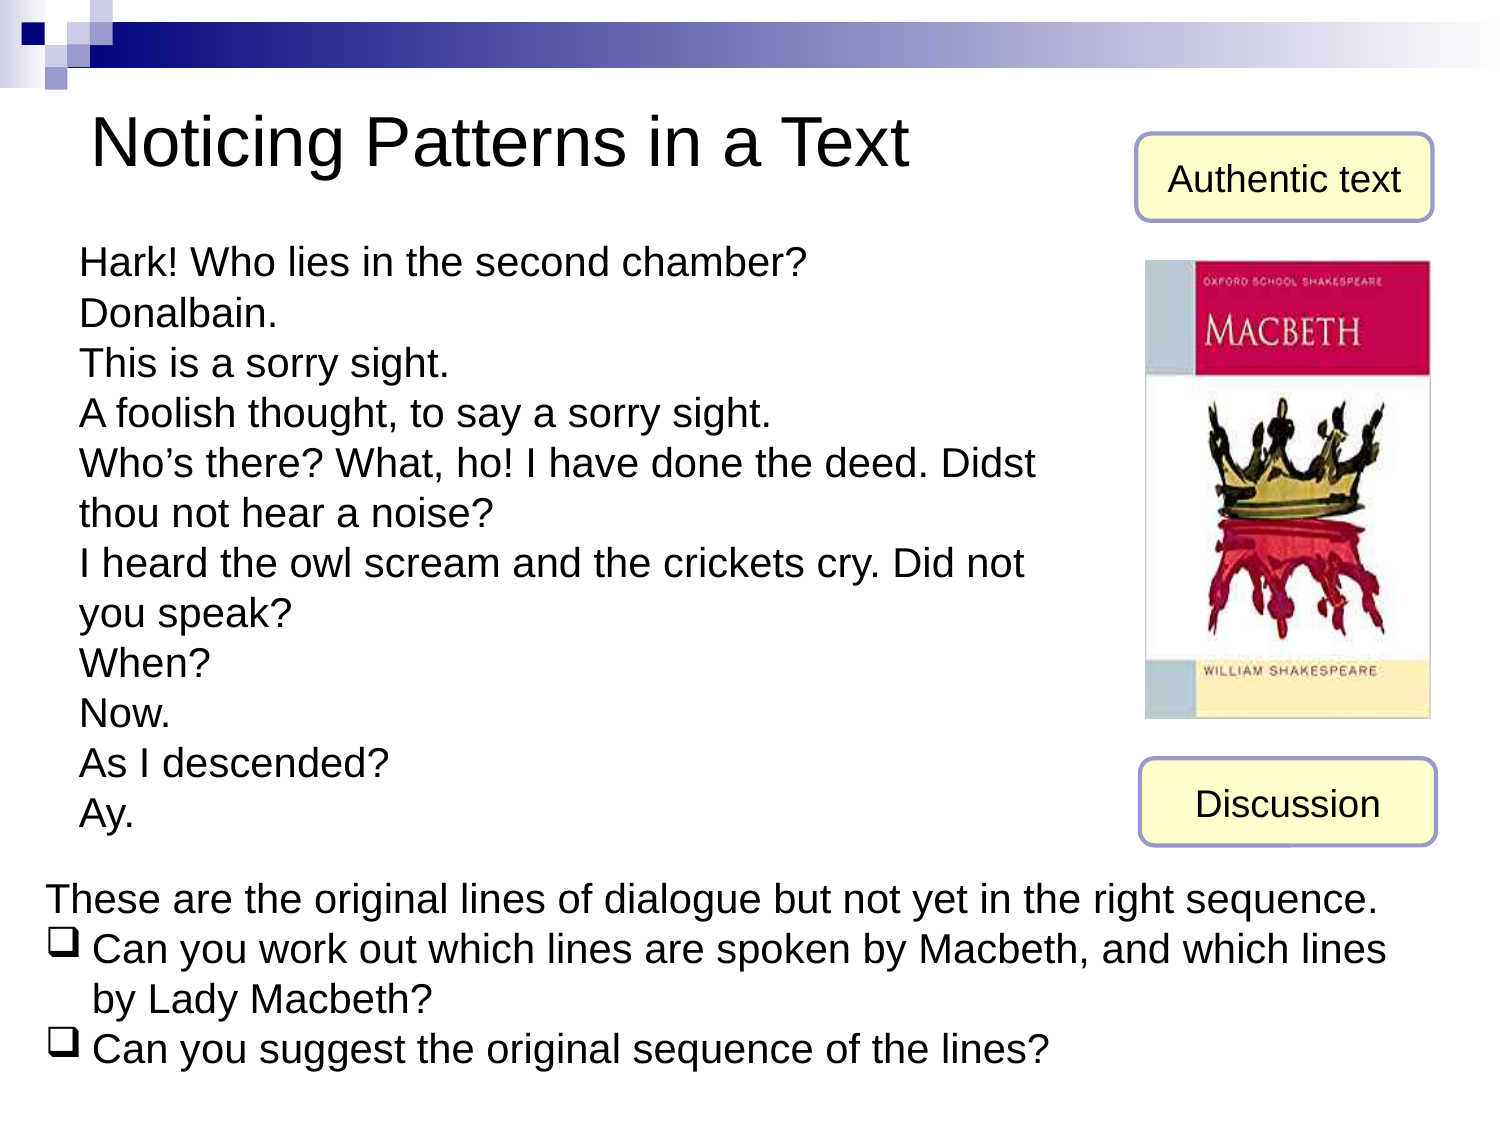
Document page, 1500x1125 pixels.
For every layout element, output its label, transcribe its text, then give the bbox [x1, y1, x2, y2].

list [1145, 260, 1431, 719]
text_box Discussion [1137, 756, 1439, 848]
title Noticing Patterns in a Text [74, 25, 1426, 251]
text_box Hark! Who lies in the second chamber? Donalbain. This is a sorry sight. A foolish thought, to say a sorry sight. Who’s there? What, ho! I have done the deed. Didst thou not hear a noise? I heard the owl scream and the crickets cry. Did not you speak? When? Now. As I descended? Ay. [63, 227, 1078, 843]
text_box These are the original lines of dialogue but not yet in the right sequence. Can you work out which lines are spoken by Macbeth, and which lines by Lady Macbeth? Can you suggest the original sequence of the lines? [30, 864, 1436, 1125]
text_box Authentic text [1134, 131, 1435, 223]
